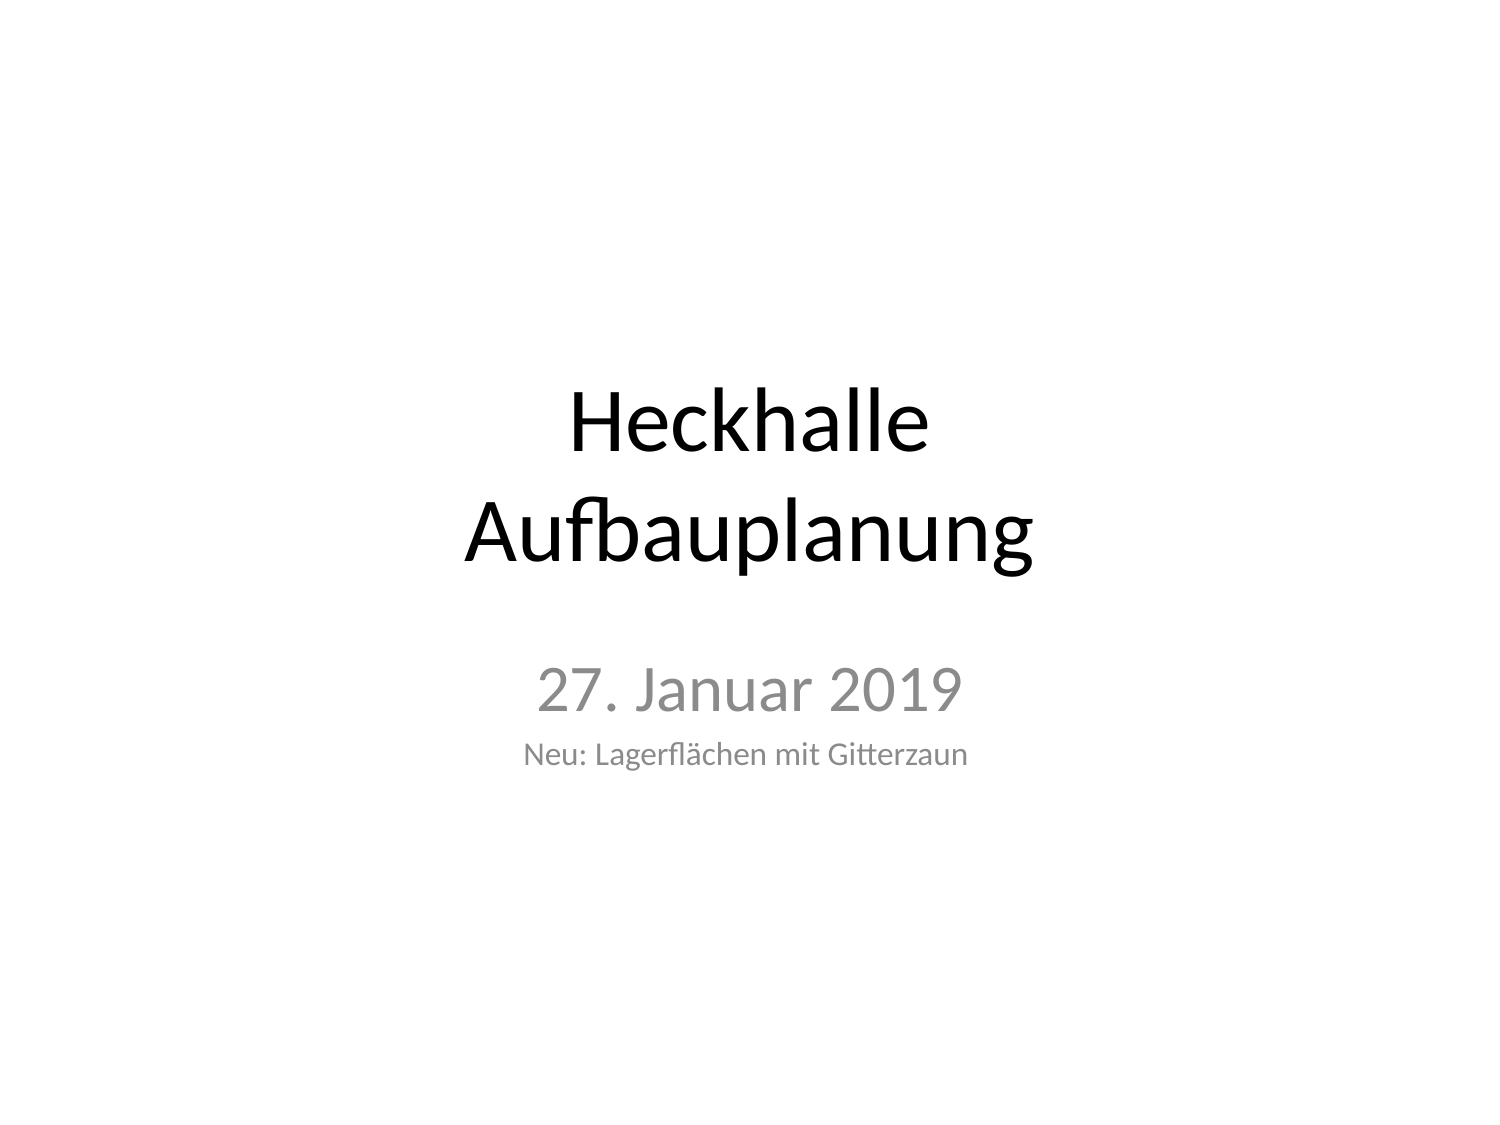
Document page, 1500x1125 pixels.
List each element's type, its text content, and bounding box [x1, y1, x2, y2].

subtitle 27. Januar 2019 Neu: Lagerflächen mit Gitterzaun [225, 637, 1275, 925]
title Heckhalle Aufbauplanung [112, 349, 1388, 591]
